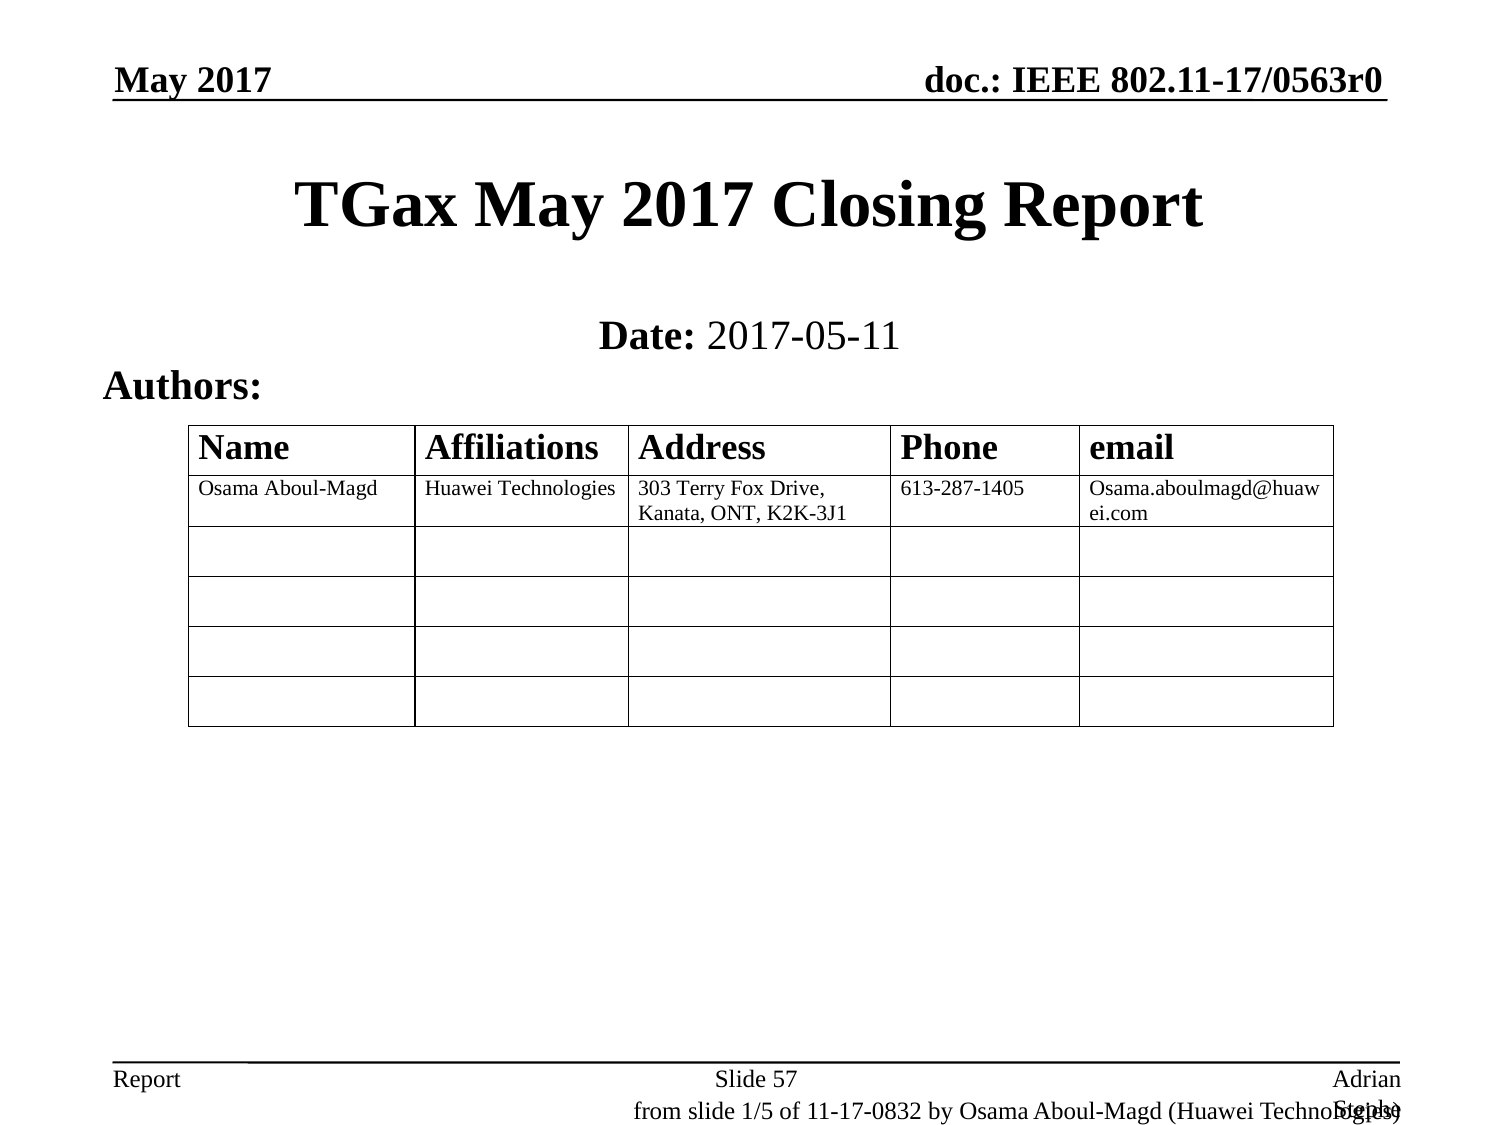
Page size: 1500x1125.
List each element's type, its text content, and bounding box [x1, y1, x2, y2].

list Date: 2017-05-11 [112, 299, 1388, 363]
text_box Authors: [87, 349, 325, 413]
text_box from slide 1/5 of 11-17-0832 by Osama Aboul-Magd (Huawei Technologies) [343, 1087, 1417, 1125]
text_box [174, 424, 1412, 801]
footer Adrian Stephens, Intel Corporation [1324, 1061, 1402, 1087]
slide_number Slide 57 [711, 1061, 801, 1087]
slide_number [114, 54, 374, 101]
title TGax May 2017 Closing Report [112, 112, 1388, 288]
